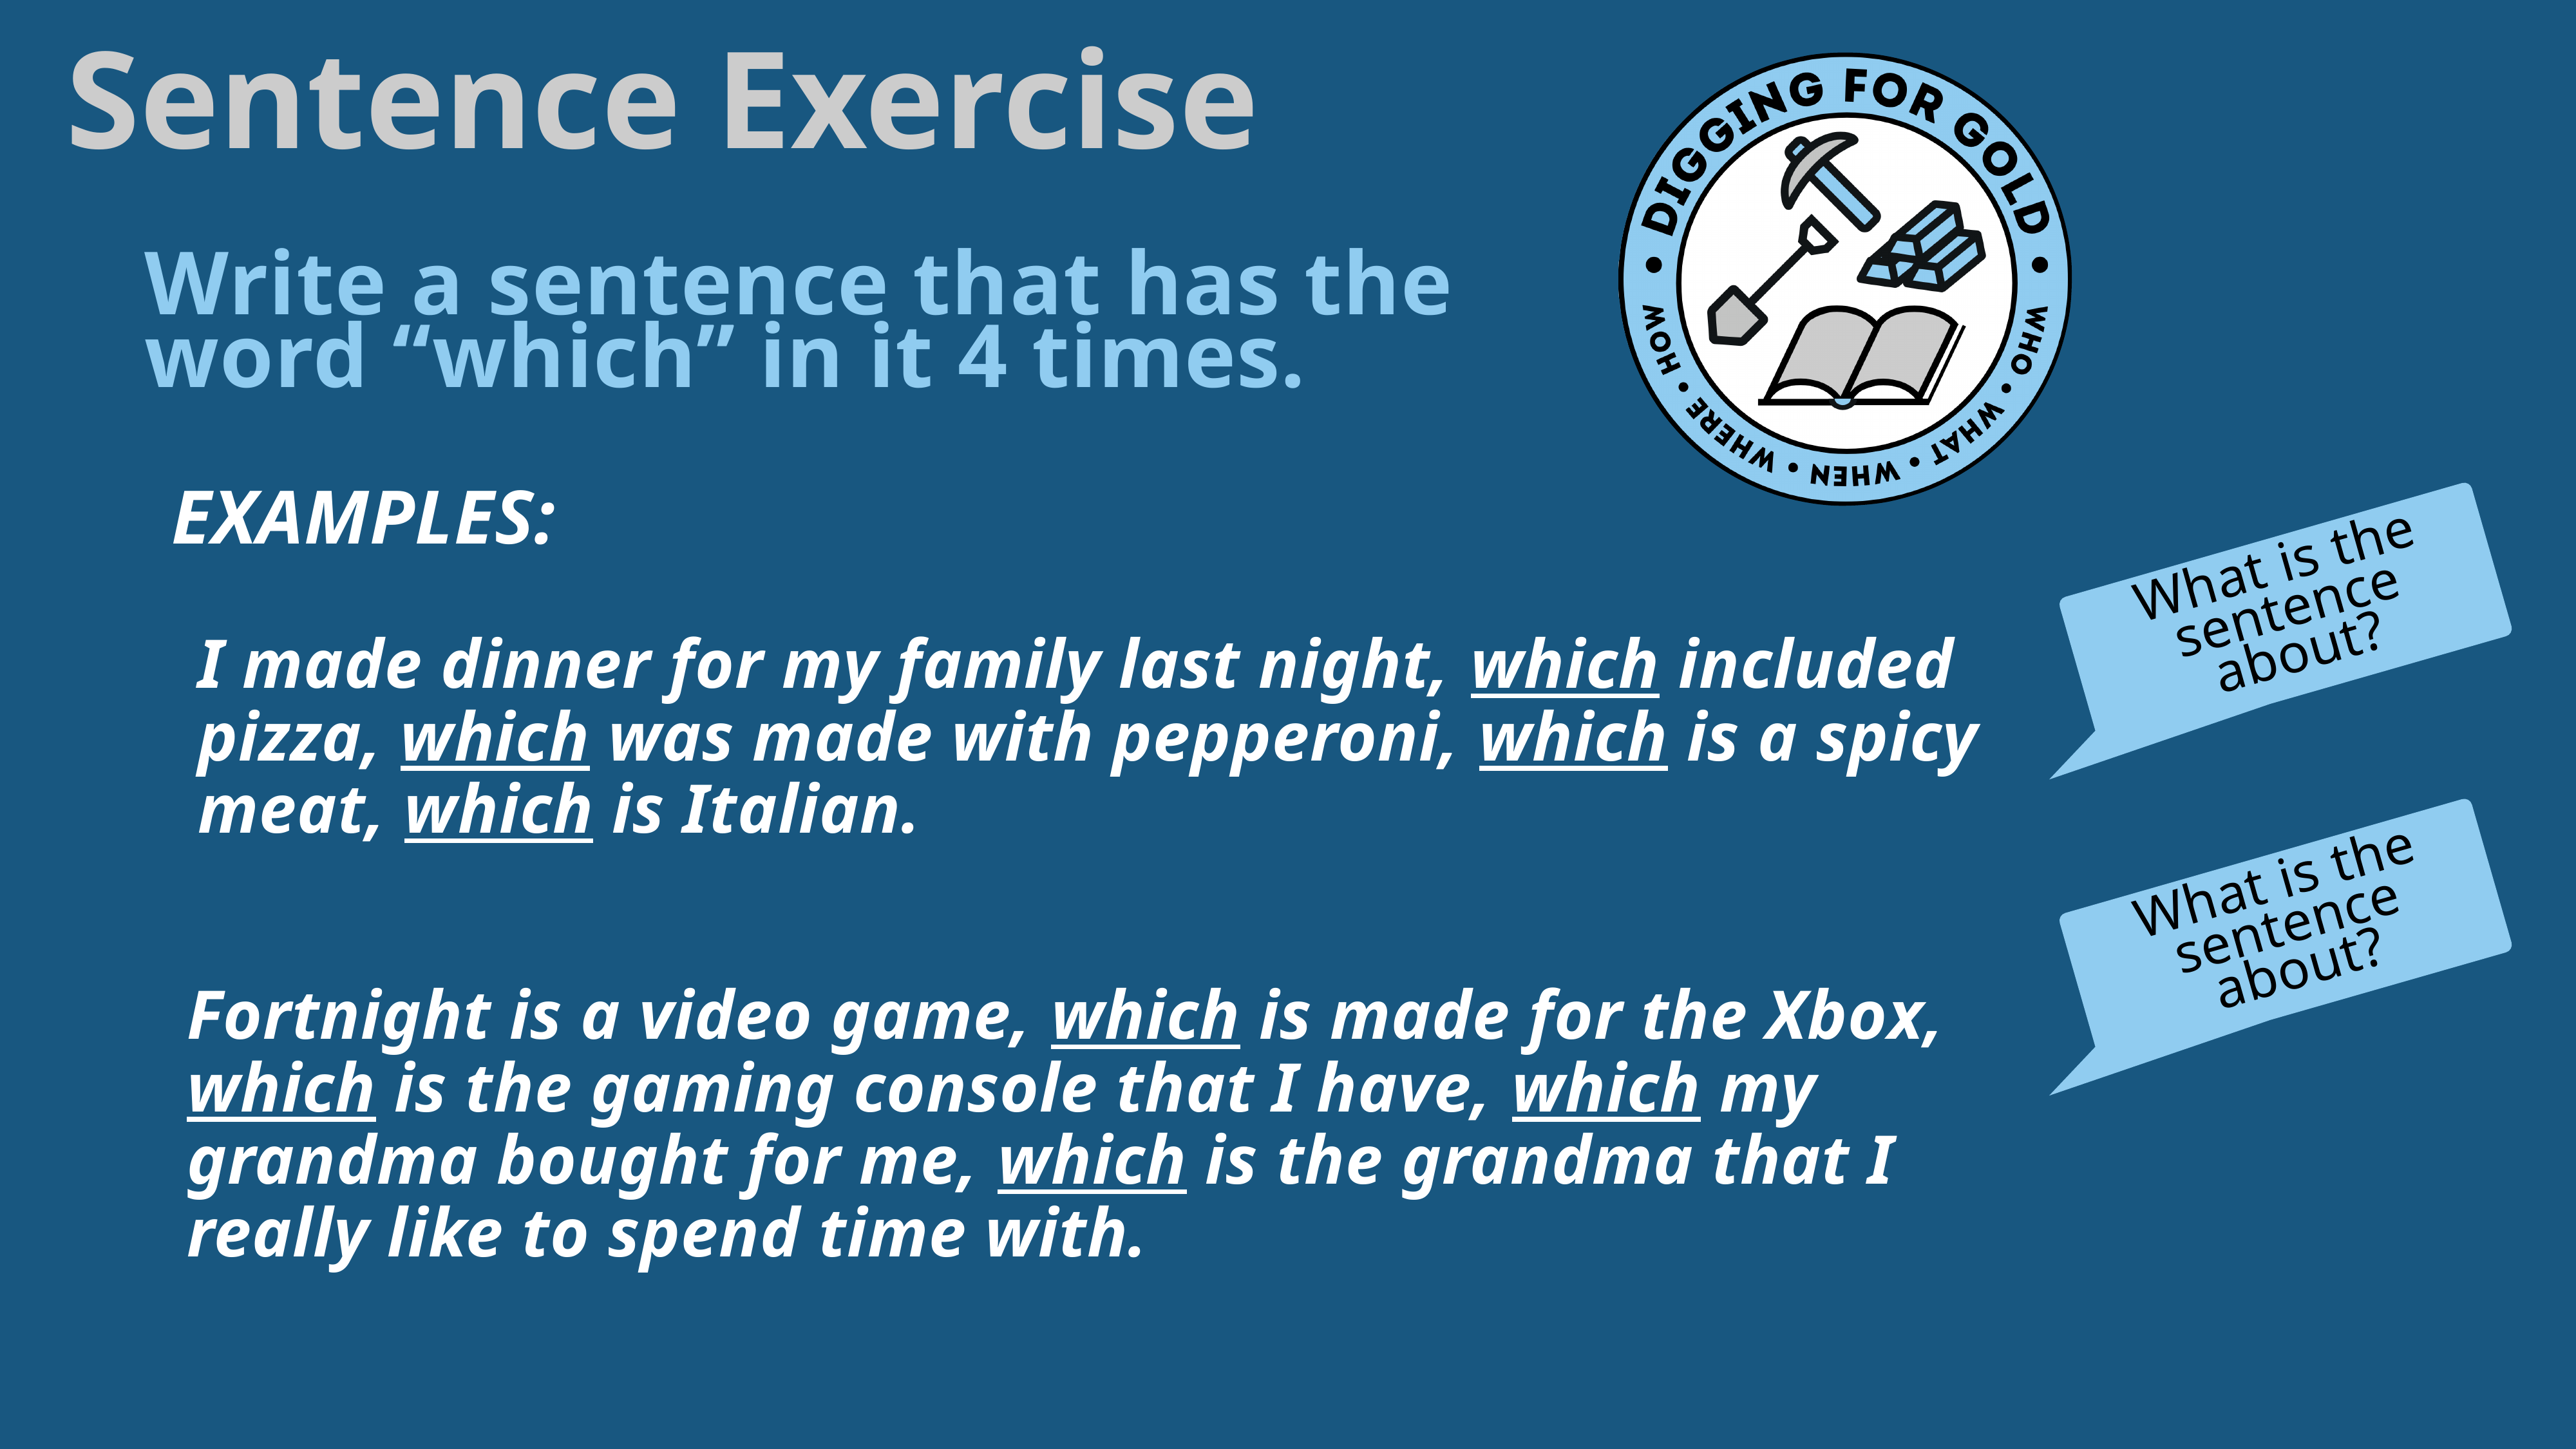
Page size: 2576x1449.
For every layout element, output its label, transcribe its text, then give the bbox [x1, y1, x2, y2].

picture [1618, 52, 2072, 506]
text_box EXAMPLES: [166, 464, 1443, 564]
text_box Fortnight is a video game, which is made for the Xbox, which is the gaming console that I have, which my grandma bought for me, which is the grandma that I really like to spend time with. [181, 976, 2069, 1276]
text_box Sentence Exercise [61, 52, 1618, 256]
text_box I made dinner for my family last night, which included pizza, which was made with pepperoni, which is a spicy meat, which is Italian. [193, 625, 2003, 853]
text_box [2002, 797, 2517, 1096]
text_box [2002, 480, 2517, 780]
text_box Write a sentence that has the word “which” in it 4 times. [138, 250, 1551, 408]
